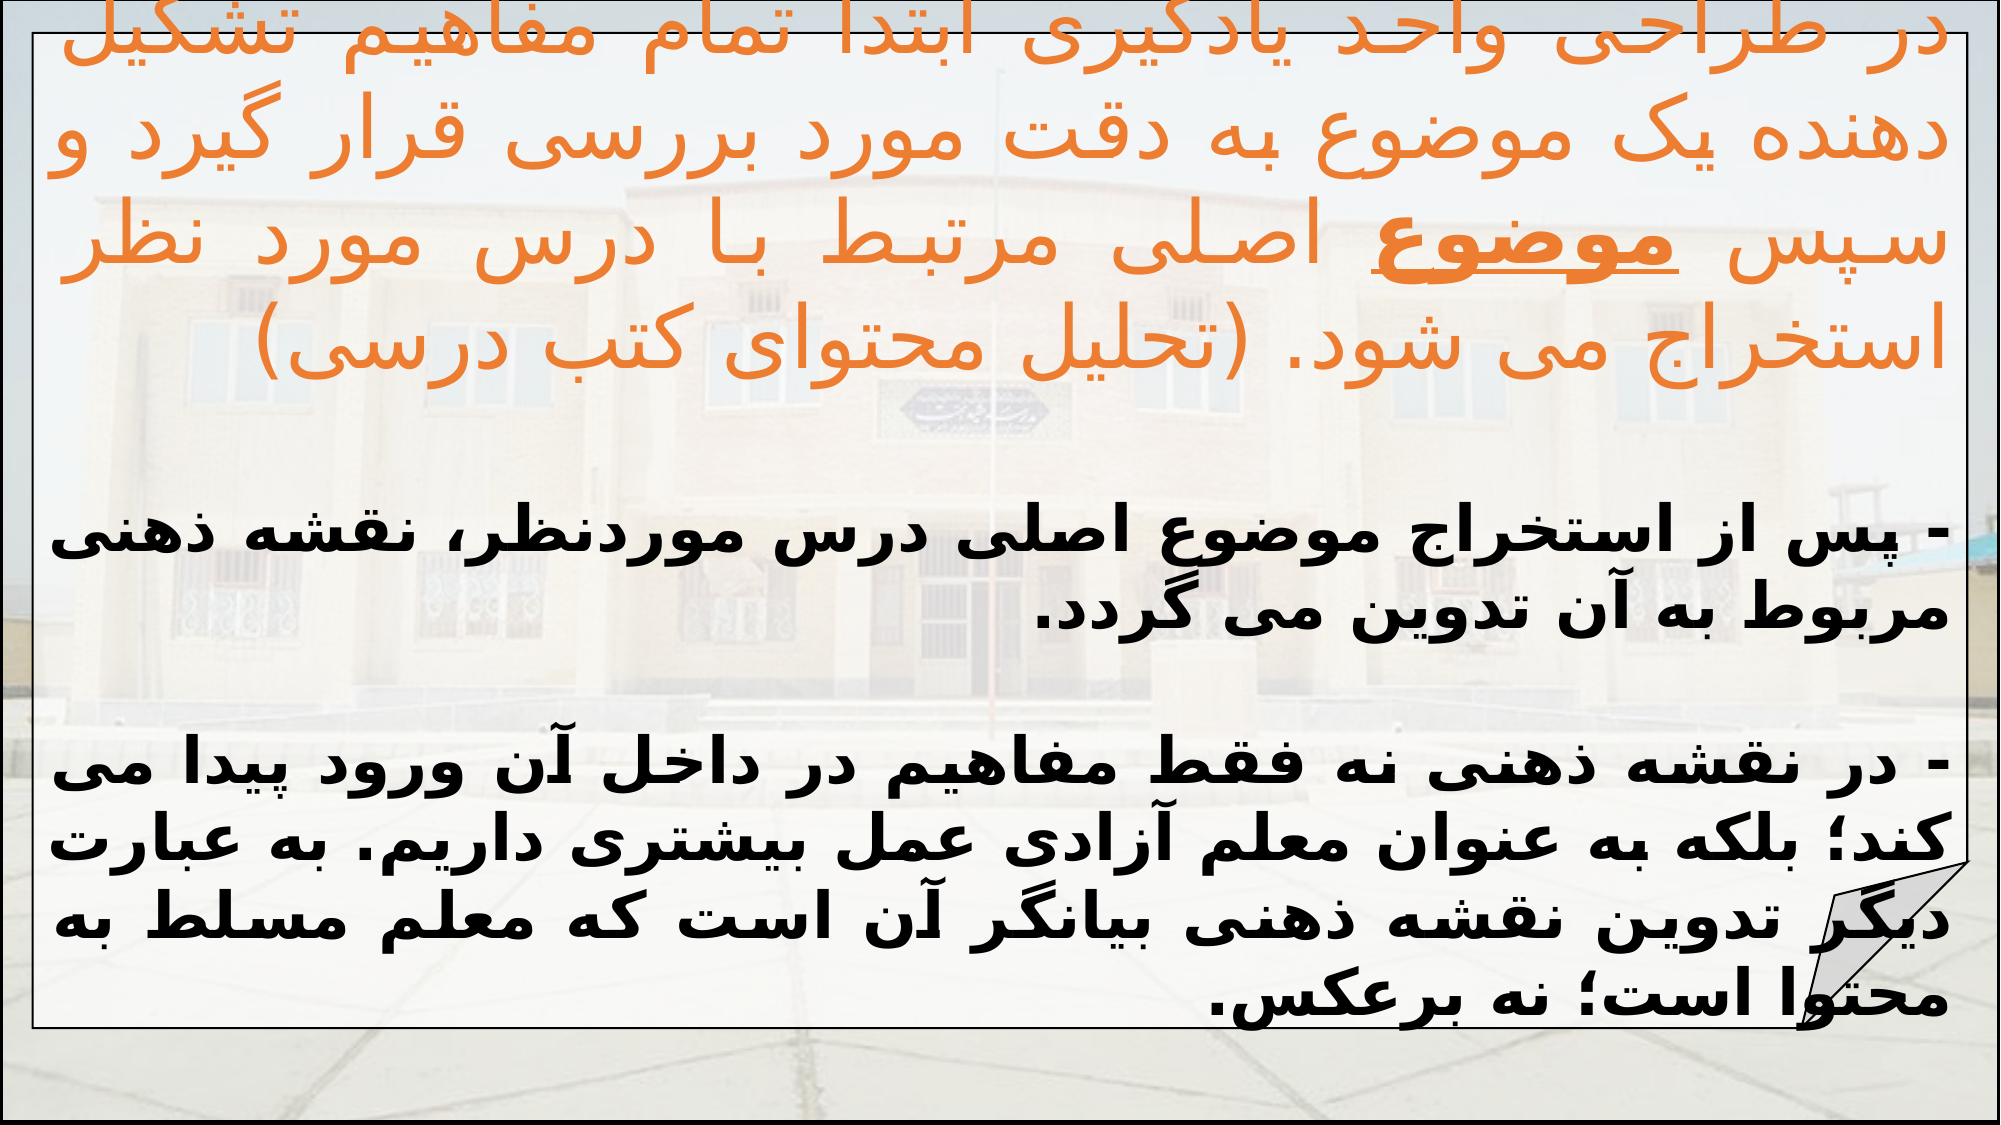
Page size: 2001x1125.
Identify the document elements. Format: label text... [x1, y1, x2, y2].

text_box در طراحی واحد یادگیری ابتدا تمام مفاهیم تشکیل دهنده یک موضوع به دقت مورد بررسی قرار گیرد و سپس موضوع اصلی مرتبط با درس مورد نظر استخراج می شود. (تحلیل محتوای کتب درسی) - پس از استخراج موضوع اصلی درس موردنظر، نقشه ذهنی مربوط به آن تدوین می گردد. - در نقشه ذهنی نه فقط مفاهیم در داخل آن ورود پیدا می کند؛ بلکه به عنوان معلم آزادی عمل بیشتری داریم. به عبارت دیگر تدوین نقشه ذهنی بیانگر آن است که معلم مسلط به محتوا است؛ نه برعکس. [31, 31, 1971, 1030]
text_box [0, 0, 2000, 1124]
